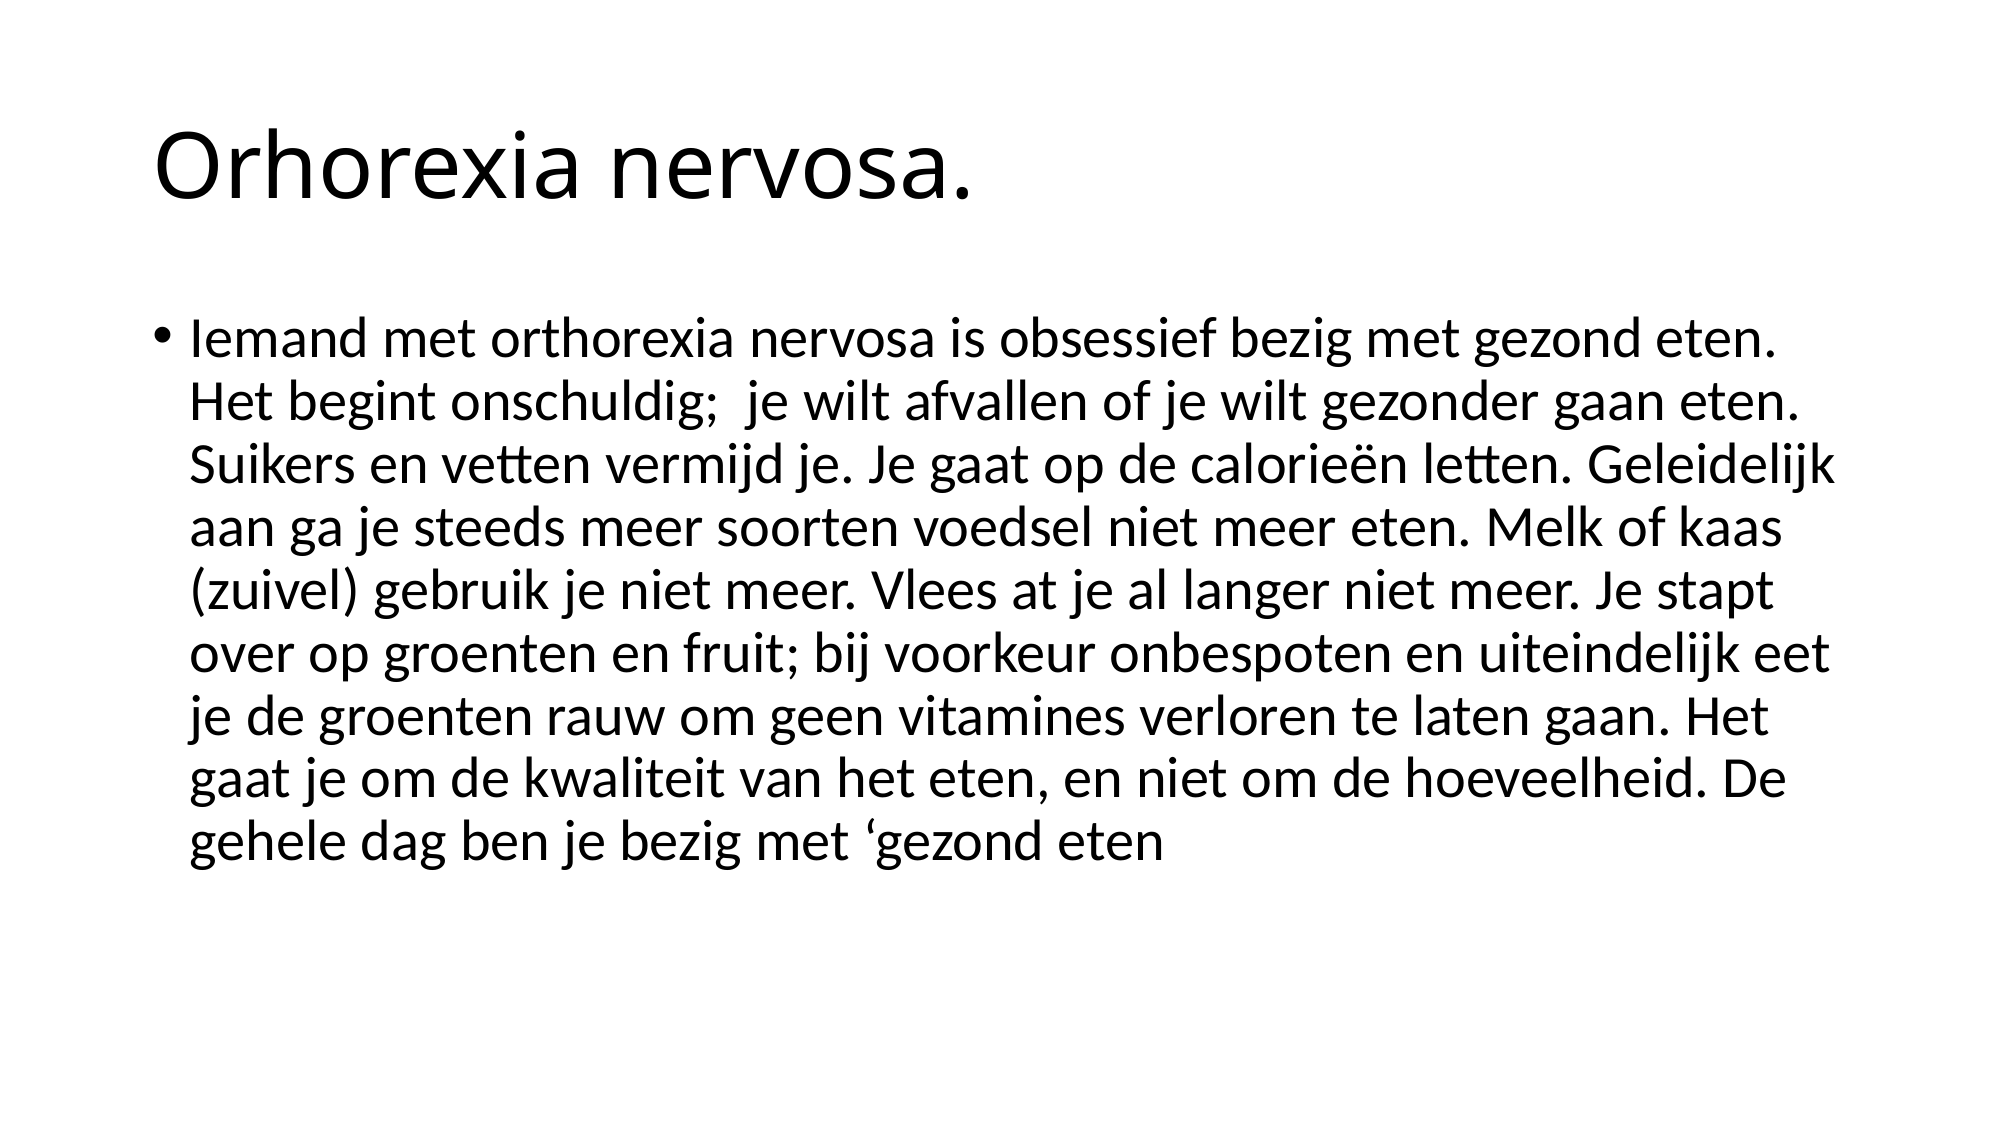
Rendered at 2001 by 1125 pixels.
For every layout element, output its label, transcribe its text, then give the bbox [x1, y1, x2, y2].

list Iemand met orthorexia nervosa is obsessief bezig met gezond eten. Het begint onschuldig; je wilt afvallen of je wilt gezonder gaan eten. Suikers en vetten vermijd je. Je gaat op de calorieën letten. Geleidelijk aan ga je steeds meer soorten voedsel niet meer eten. Melk of kaas (zuivel) gebruik je niet meer. Vlees at je al langer niet meer. Je stapt over op groenten en fruit; bij voorkeur onbespoten en uiteindelijk eet je de groenten rauw om geen vitamines verloren te laten gaan. Het gaat je om de kwaliteit van het eten, en niet om de hoeveelheid. De gehele dag ben je bezig met ‘gezond eten [137, 299, 1863, 1014]
title Orhorexia nervosa. [137, 59, 1863, 278]
